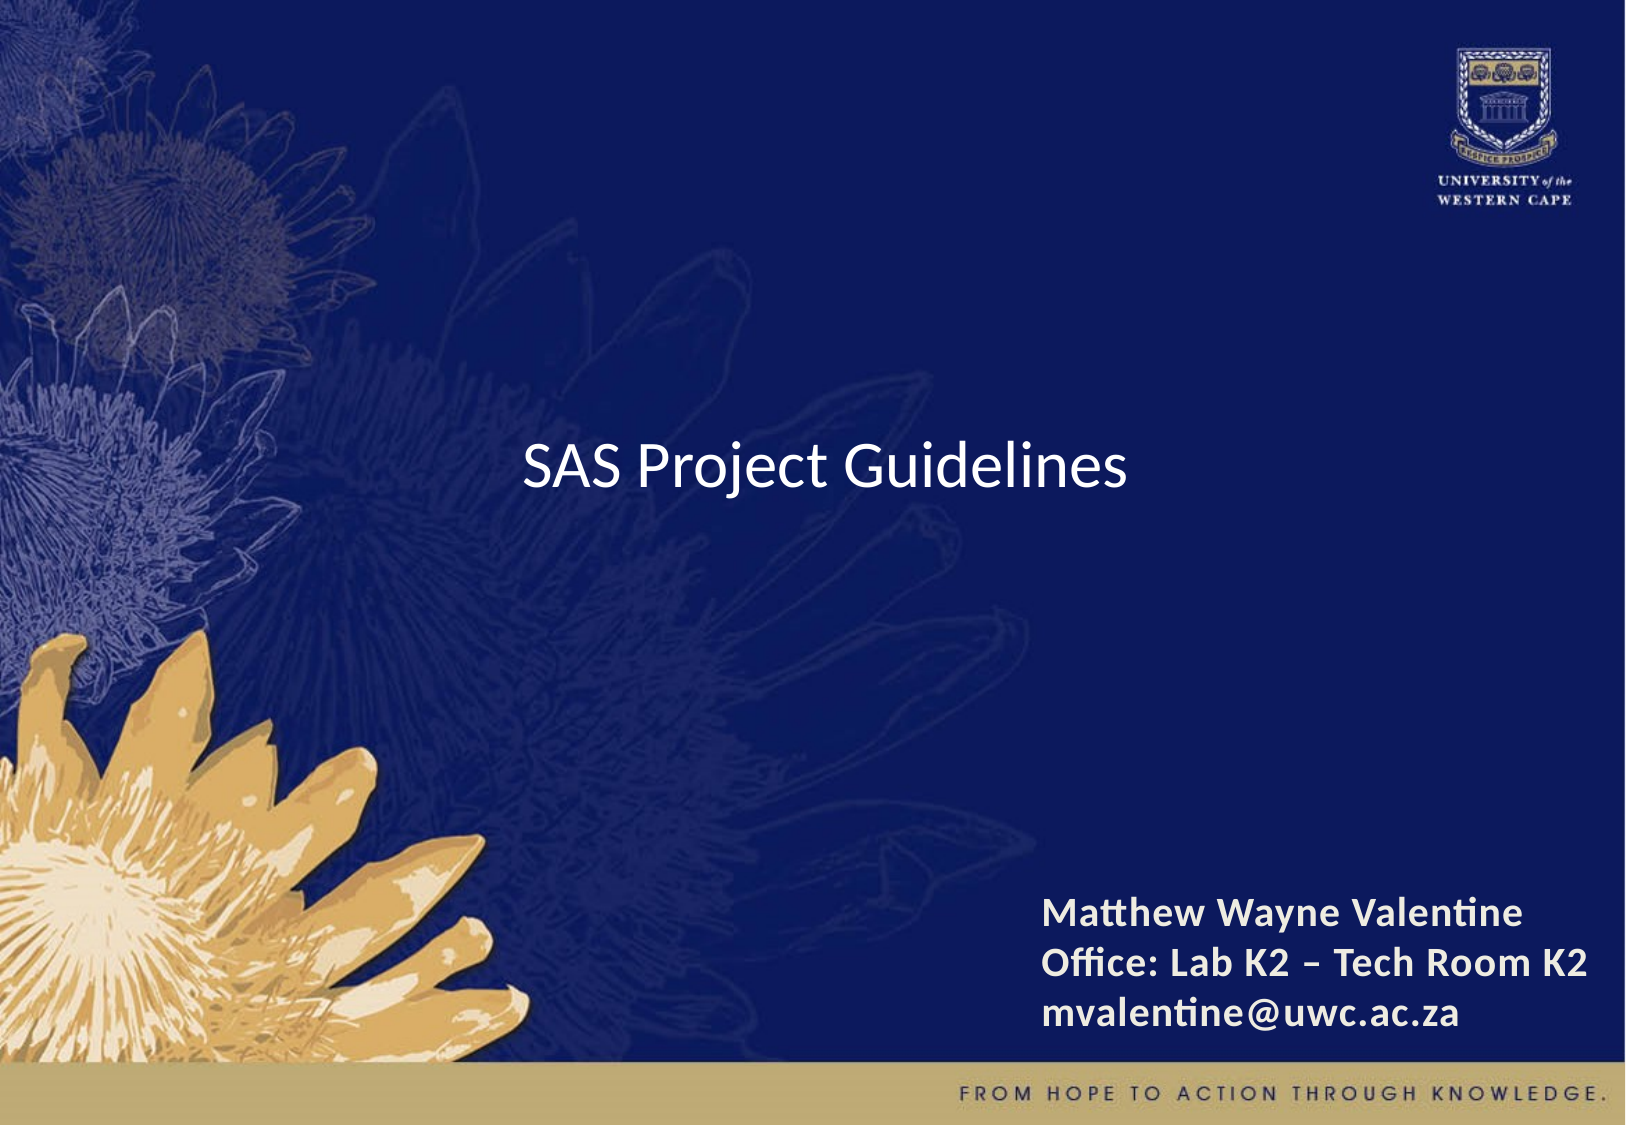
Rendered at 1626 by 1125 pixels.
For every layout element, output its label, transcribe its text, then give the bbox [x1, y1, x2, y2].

picture [0, 0, 1626, 1125]
text_box SAS Project Guidelines [507, 413, 1145, 508]
text_box Matthew Wayne Valentine Office: Lab K2 – Tech Room K2 mvalentine@uwc.ac.za [1026, 877, 1604, 1043]
